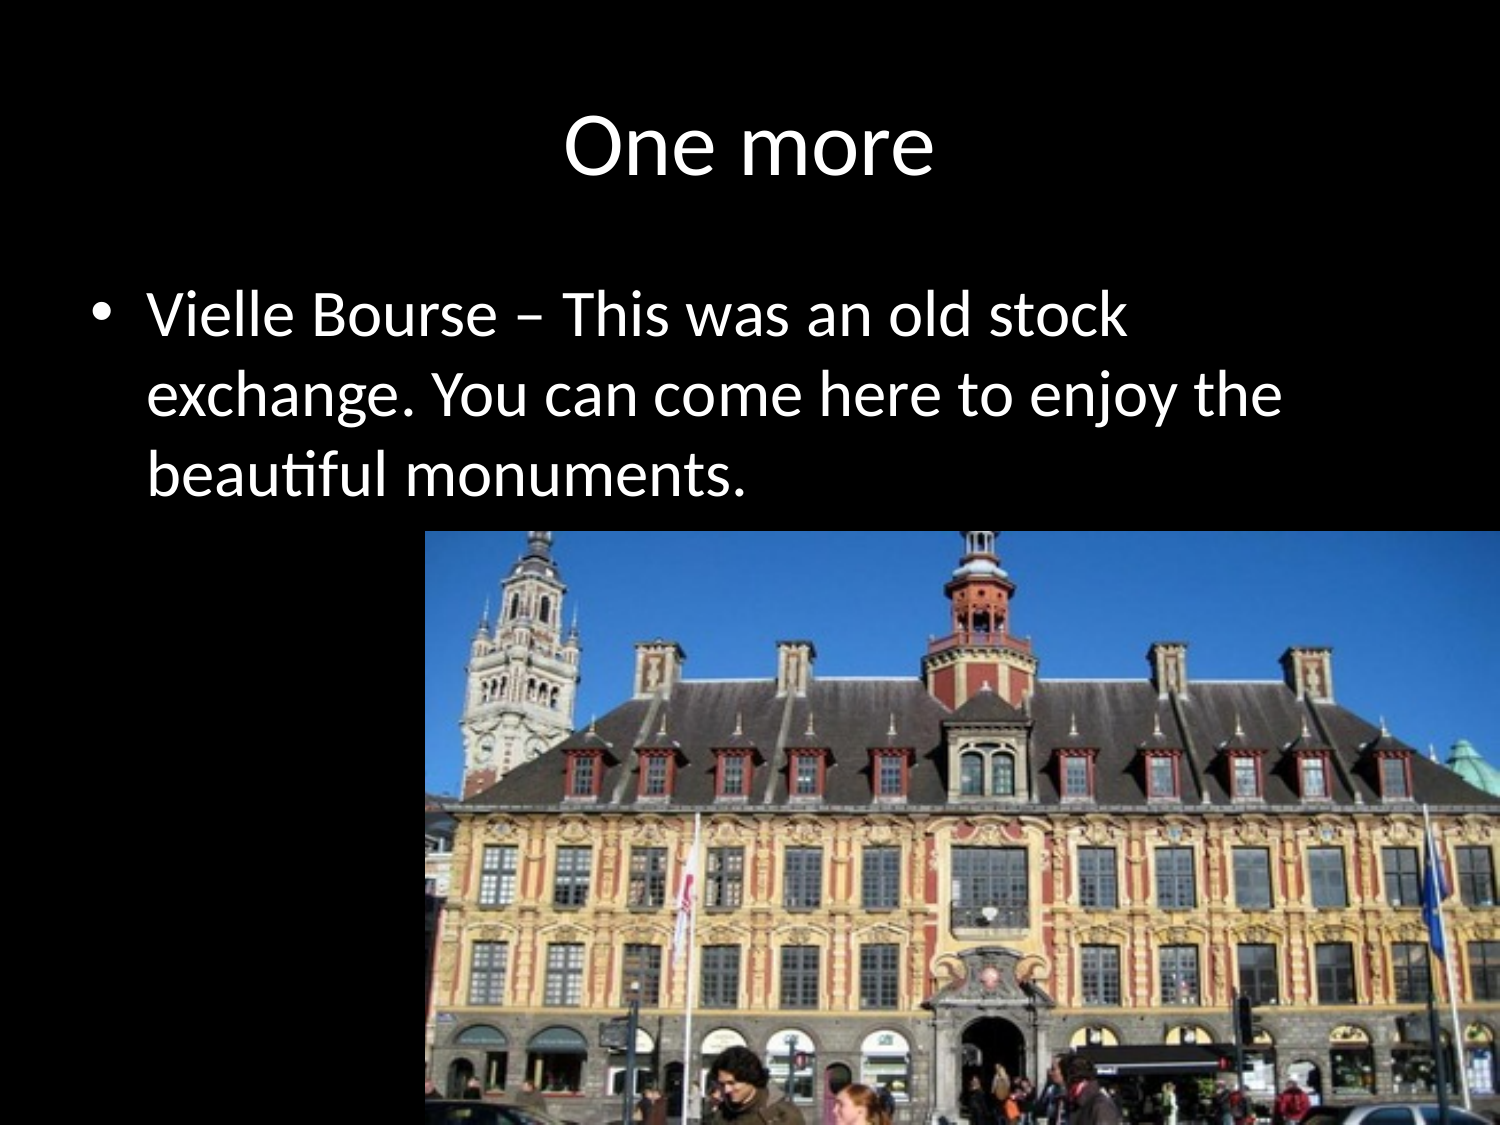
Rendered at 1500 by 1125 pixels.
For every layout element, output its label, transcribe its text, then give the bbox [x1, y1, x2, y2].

title One more [75, 45, 1425, 233]
picture [424, 530, 1500, 1125]
list Vielle Bourse – This was an old stock exchange. You can come here to enjoy the beautiful monuments. [75, 262, 1425, 1005]
